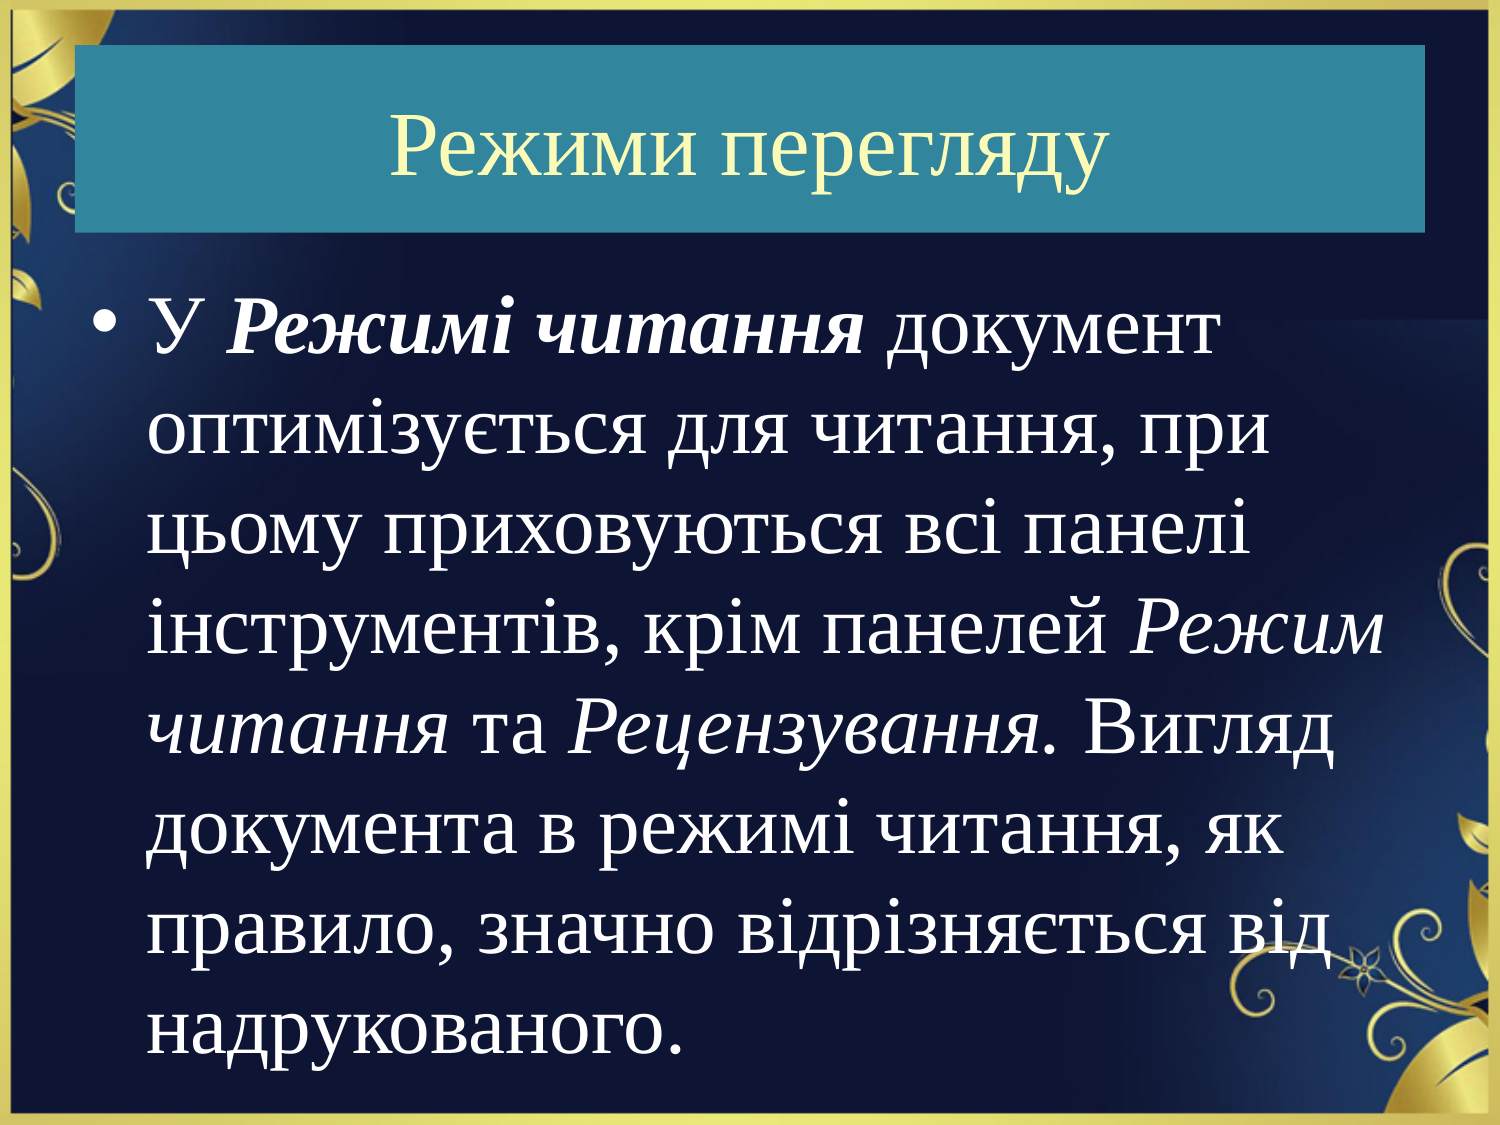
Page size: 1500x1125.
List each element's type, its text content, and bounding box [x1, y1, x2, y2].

text_box Режими перегляду [74, 45, 1425, 233]
list У Режимі читання документ оптимізується для читання, при цьому приховуються всі панелі інструментів, крім панелей Режим читання та Рецензування. Вигляд документа в режимі читання, як правило, значно відрізняється від надрукованого. [74, 262, 1426, 1006]
picture [0, 0, 1500, 1125]
